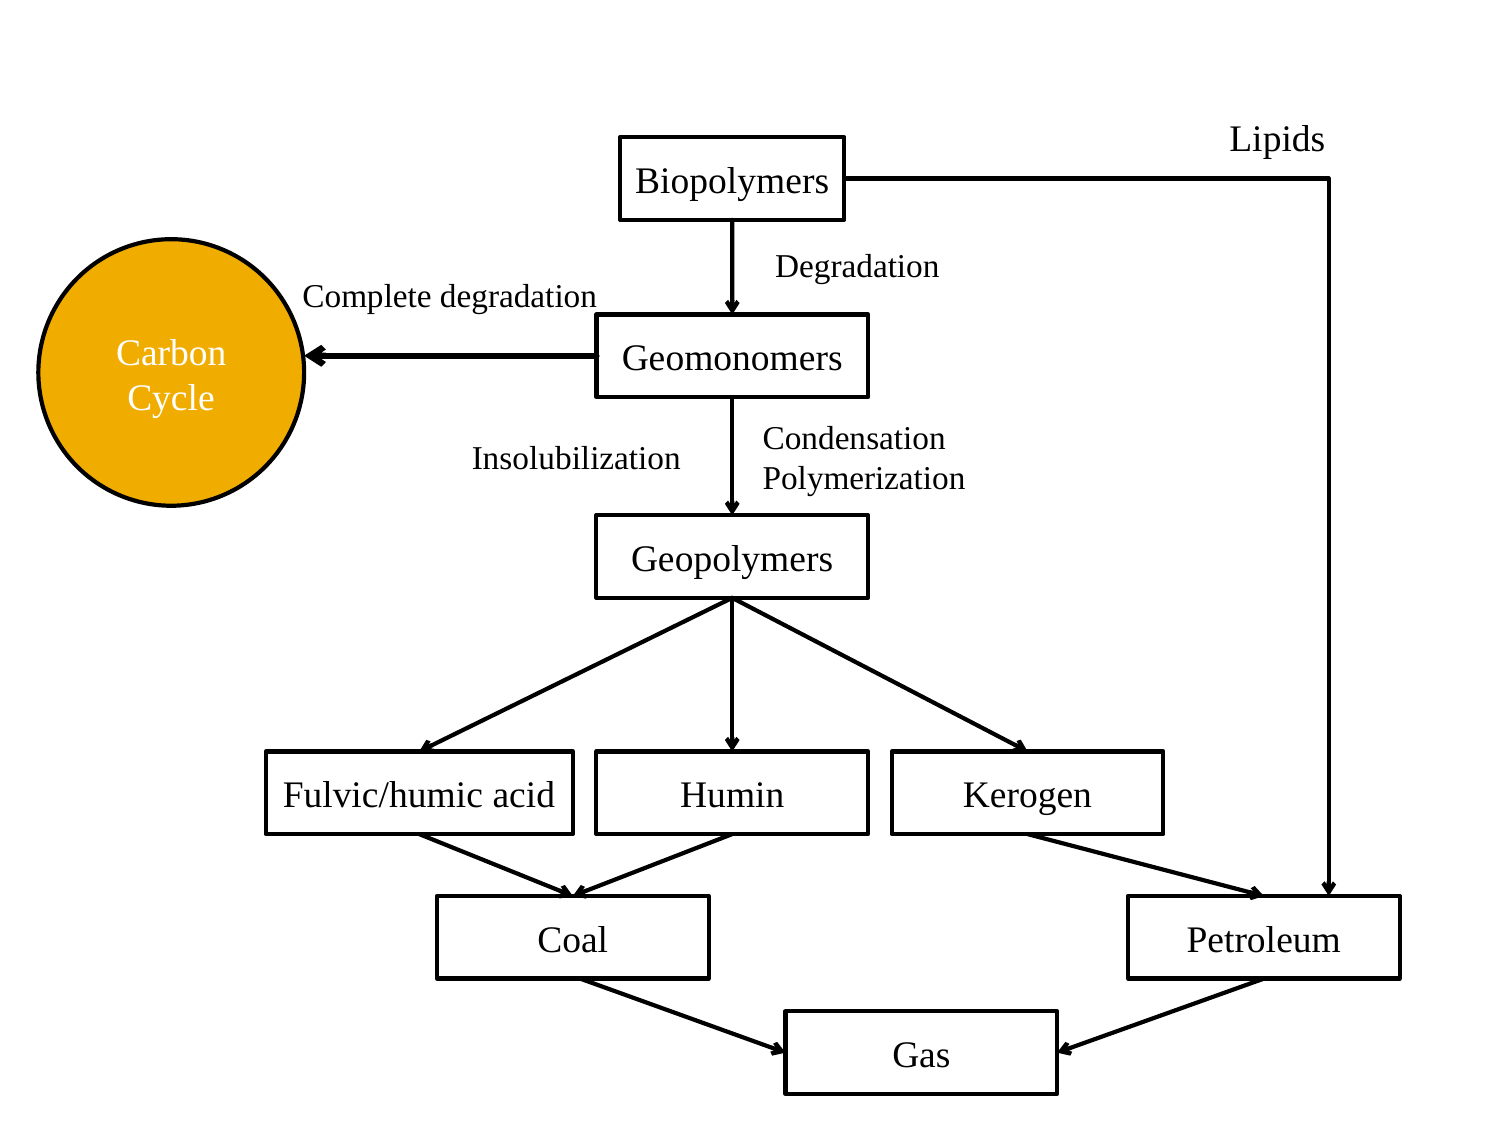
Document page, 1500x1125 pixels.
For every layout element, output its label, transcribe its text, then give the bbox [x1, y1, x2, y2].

text_box Biopolymers [616, 133, 848, 224]
text_box Degradation [760, 236, 838, 292]
text_box Insolubilization [457, 428, 697, 484]
text_box Condensation Polymerization [747, 408, 838, 504]
text_box Humin [592, 760, 838, 838]
text_box Lipids [1214, 106, 1341, 167]
text_box Petroleum [1124, 892, 1404, 982]
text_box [572, 834, 733, 896]
text_box Geomonomers [593, 310, 838, 401]
text_box Coal [433, 905, 713, 982]
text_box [580, 978, 786, 1053]
text_box Carbon Cycle [34, 235, 309, 510]
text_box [844, 178, 1329, 896]
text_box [1057, 978, 1264, 1053]
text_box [1027, 834, 1264, 896]
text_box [419, 597, 731, 752]
text_box Gas [782, 1007, 1061, 1098]
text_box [419, 834, 570, 896]
text_box Fulvic/humic acid [262, 747, 577, 838]
text_box Complete degradation [287, 267, 613, 322]
text_box Geopolymers [592, 511, 838, 596]
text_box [732, 597, 1028, 752]
